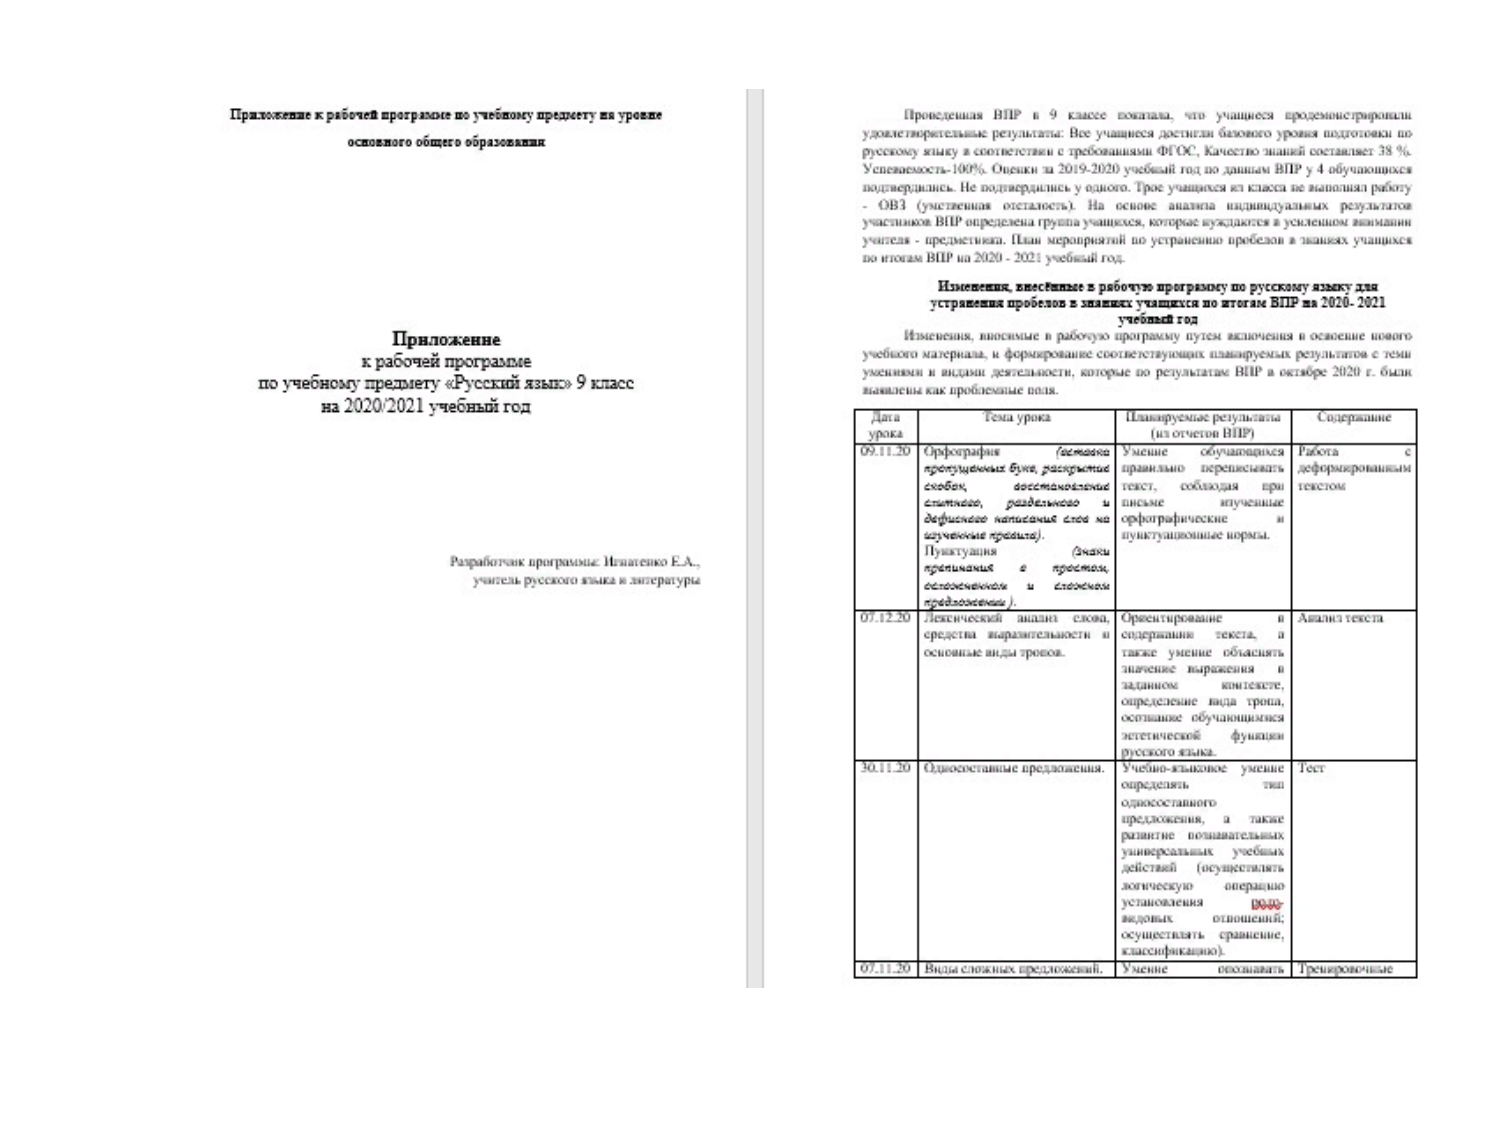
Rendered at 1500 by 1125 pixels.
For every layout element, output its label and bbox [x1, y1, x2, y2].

list [123, 89, 1426, 988]
